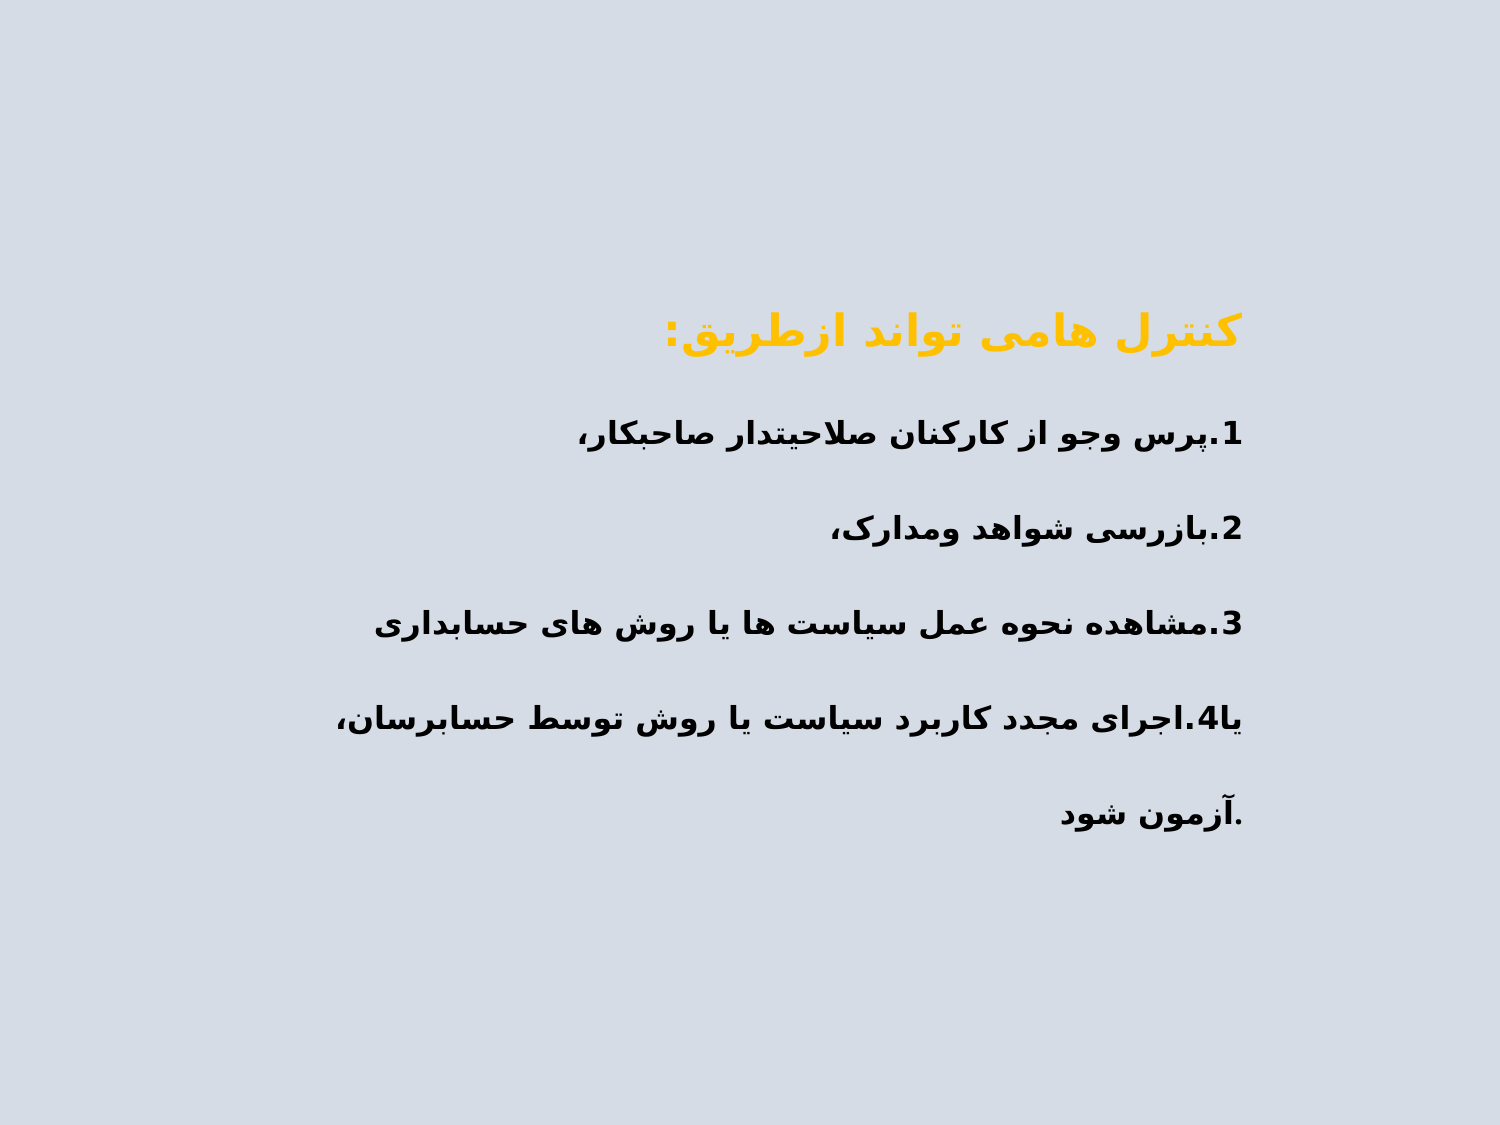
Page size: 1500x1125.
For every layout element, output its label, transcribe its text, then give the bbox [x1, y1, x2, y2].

title کنترل هامی تواند ازطریق: 1.پرس وجو از کارکنان صلاحیتدار صاحبکار، 2.بازرسی شواهد ومدارک، 3.مشاهده نحوه عمل سیاست ها یا روش های حسابداری یا4.اجرای مجدد کاربرد سیاست یا روش توسط حسابرسان، آزمون شود. [301, 149, 1259, 905]
